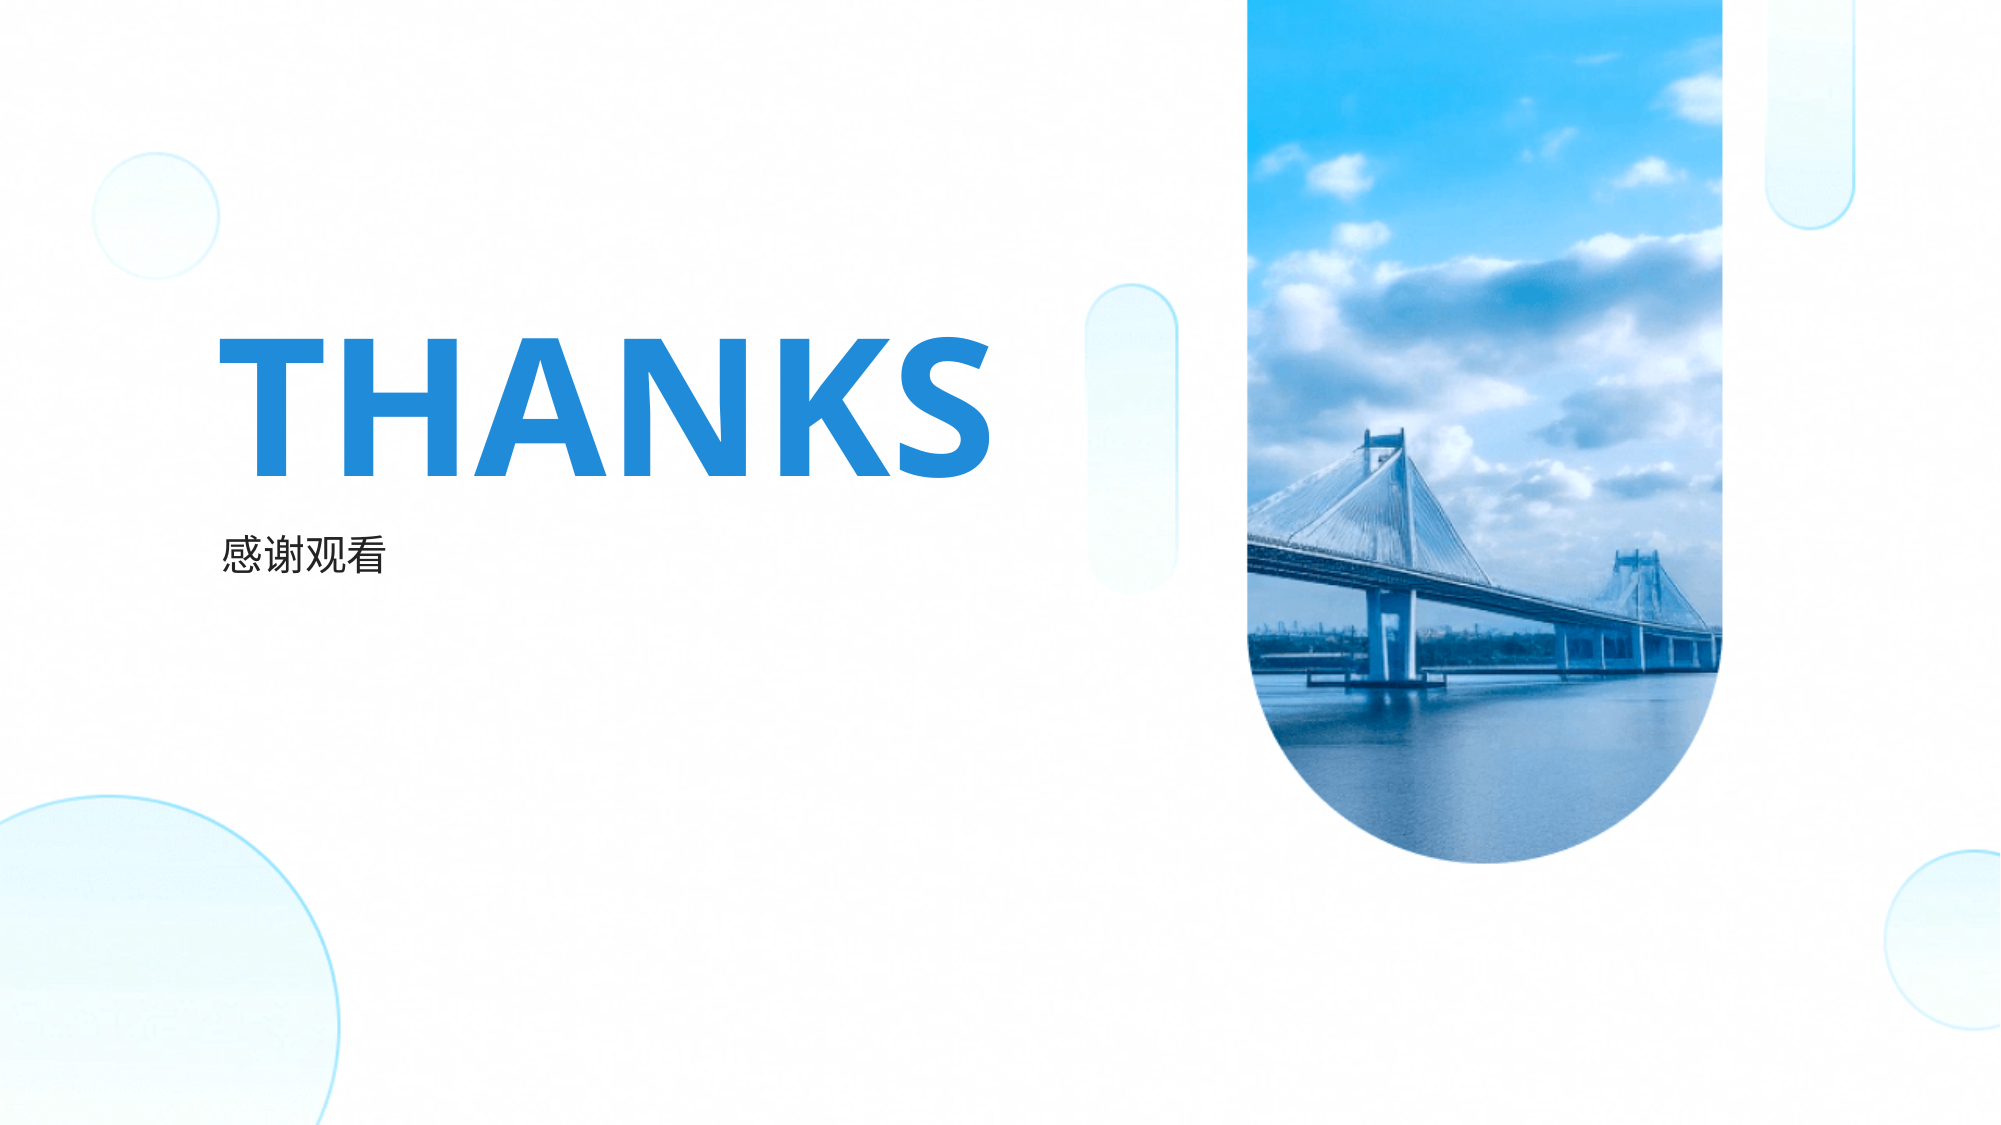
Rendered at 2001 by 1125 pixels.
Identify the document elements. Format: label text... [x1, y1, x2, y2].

picture [0, 0, 2001, 1125]
text_box 感谢观看 [202, 508, 1014, 588]
text_box THANKS [197, 228, 1498, 525]
